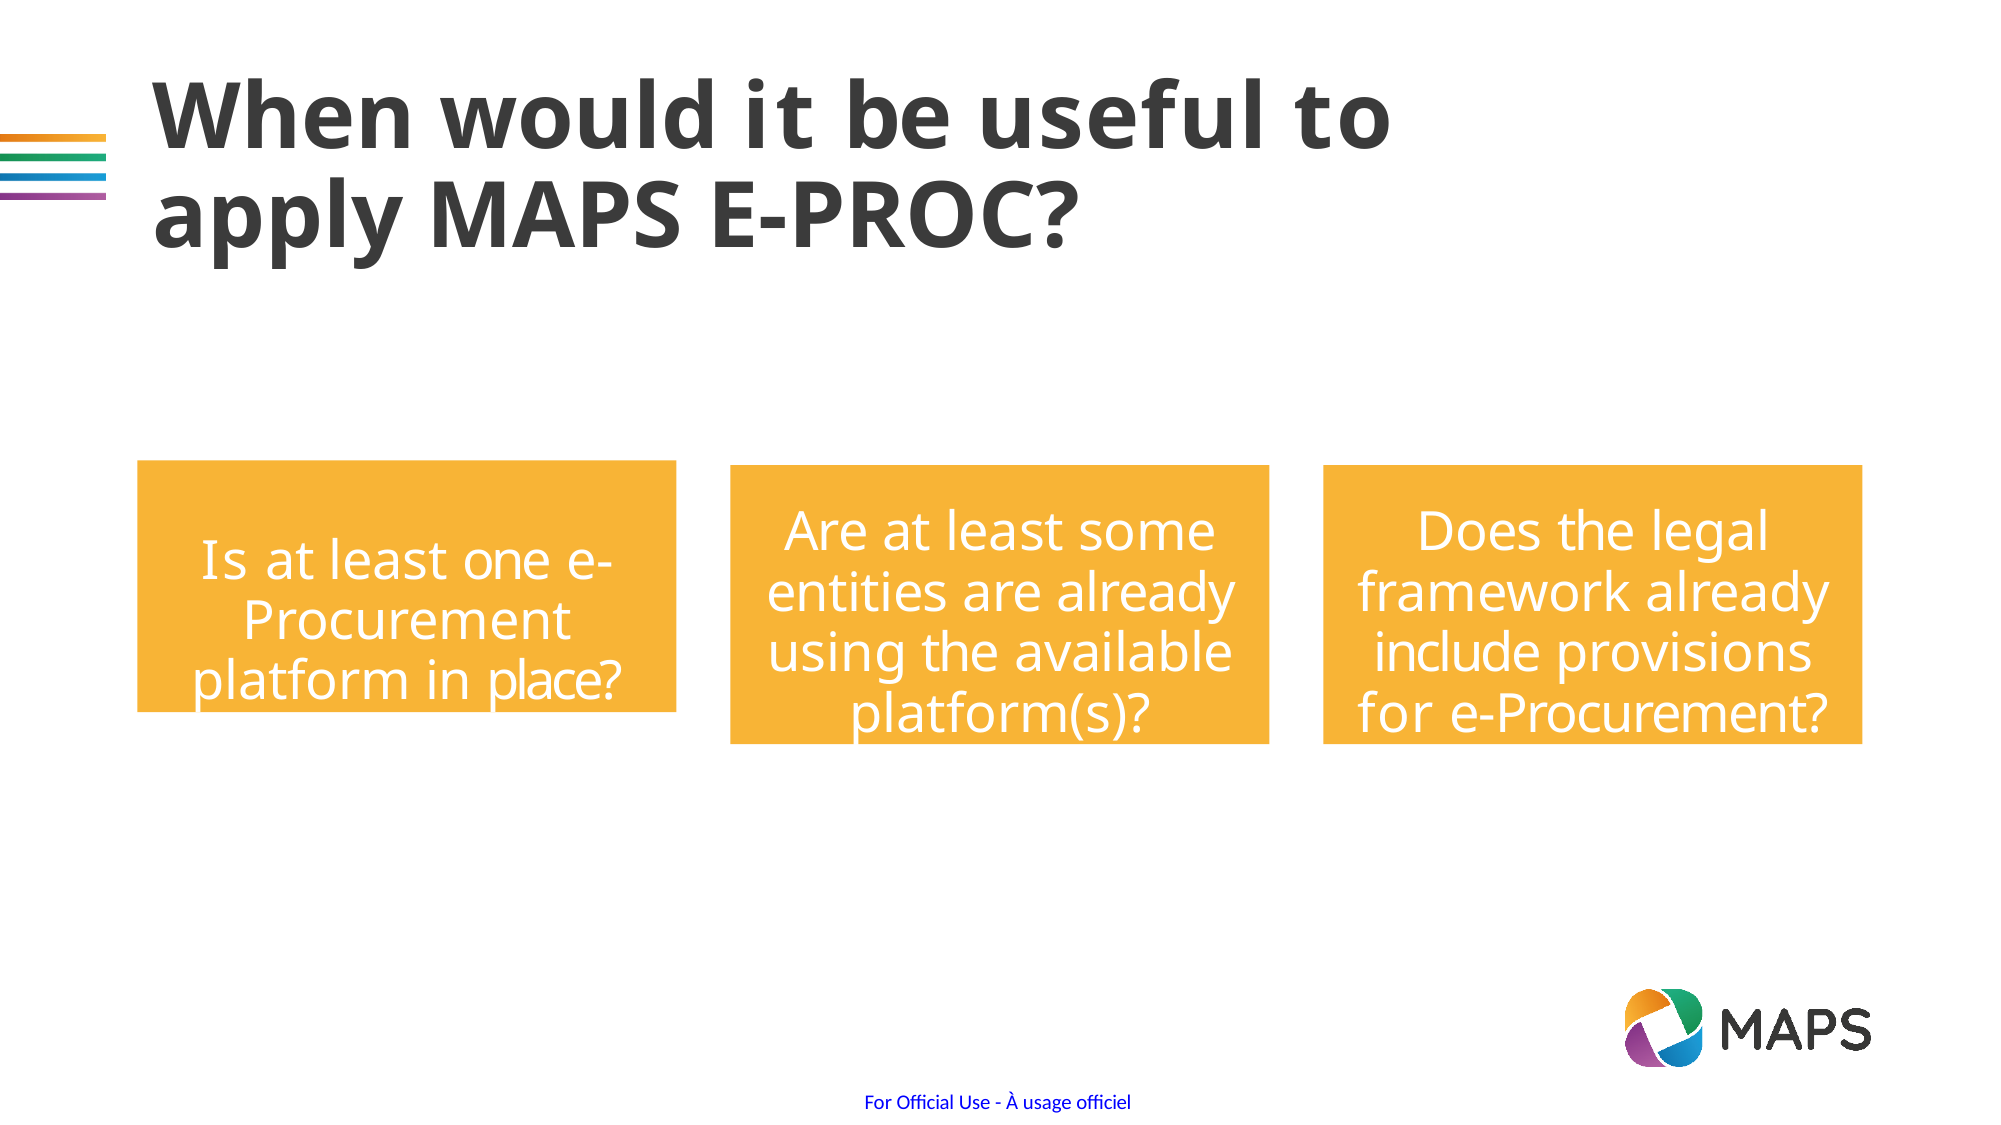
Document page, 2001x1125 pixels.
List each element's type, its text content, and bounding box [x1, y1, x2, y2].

text_box Is at least one e- Procurement platform in place? [137, 460, 677, 713]
text_box Does the legal framework already include provisions for e-Procurement? [1323, 465, 1863, 745]
picture [1625, 989, 1871, 1067]
text_box Are at least some entities are already using the available platform(s)? [730, 465, 1270, 745]
picture [0, 134, 106, 200]
title When would it be useful to apply MAPS E-PROC? [150, 52, 1602, 266]
footer For Official Use - À usage officiel [862, 1091, 1138, 1125]
